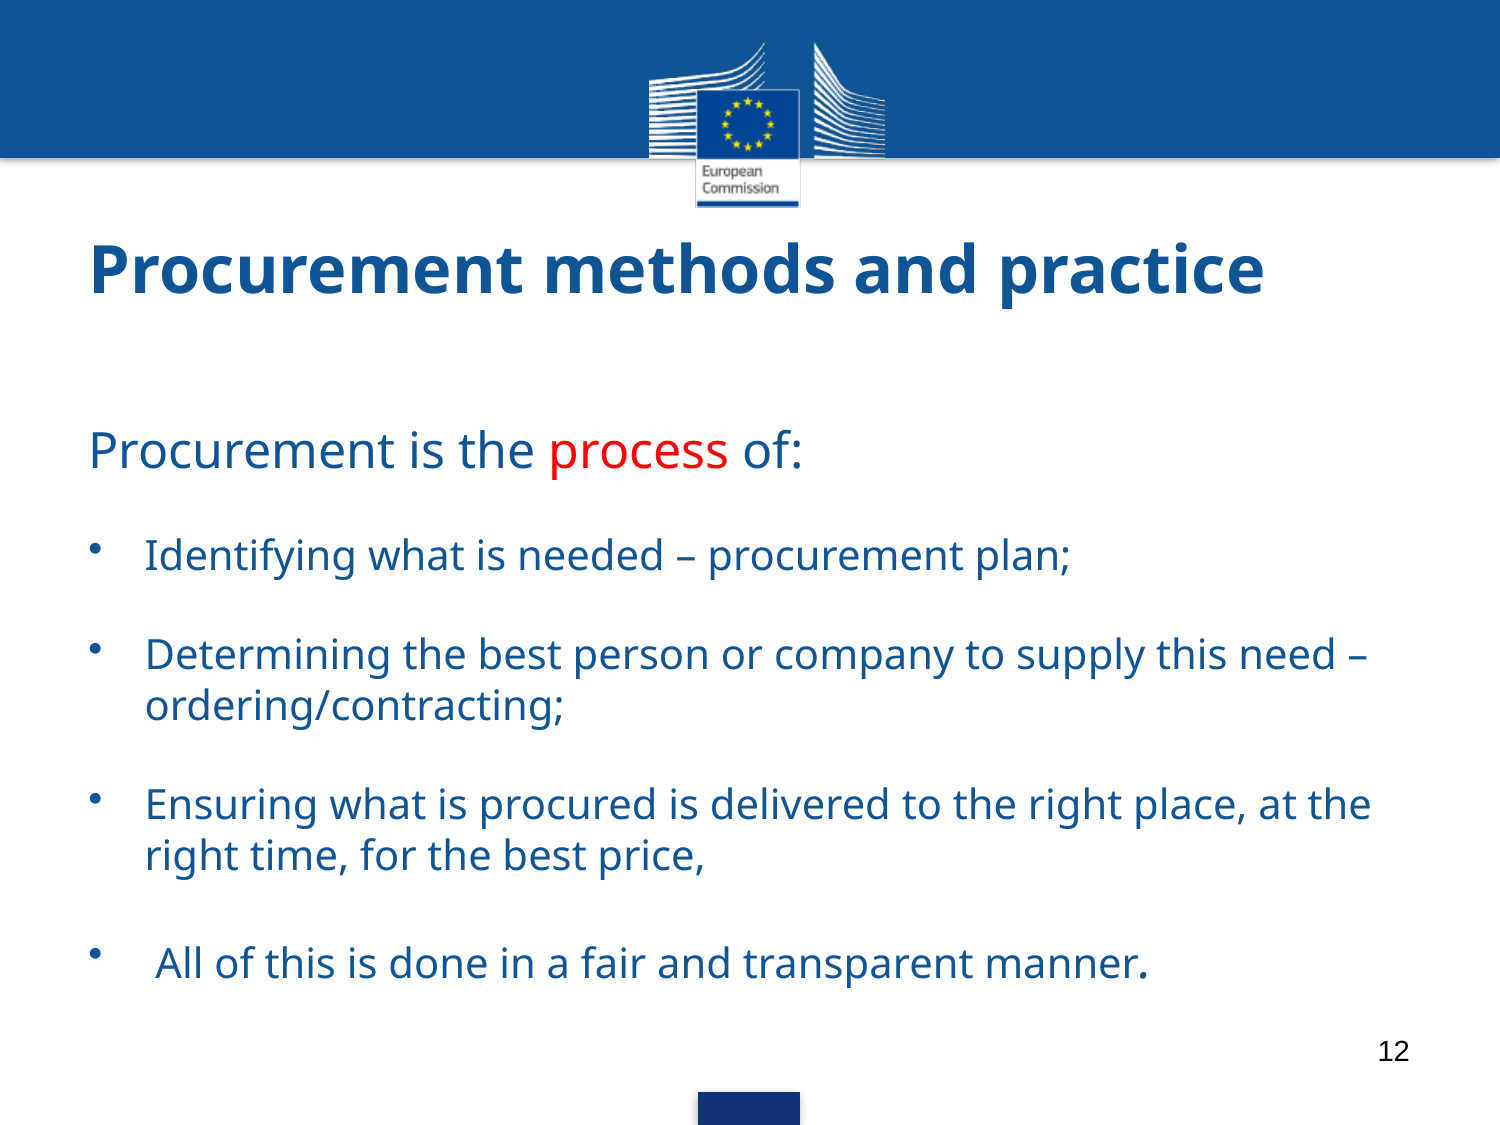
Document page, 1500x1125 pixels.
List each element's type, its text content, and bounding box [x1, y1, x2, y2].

picture [649, 42, 885, 208]
text_box Procurement methods and practice [17, 219, 1483, 315]
list Procurement is the process of: Identifying what is needed – procurement plan; Determining the best person or company to supply this need – ordering/contracting; Ensuring what is procured is delivered to the right place, at the right time, for the best price, All of this is done in a fair and transparent manner. [73, 410, 1424, 984]
slide_number 12 [1074, 1024, 1426, 1103]
